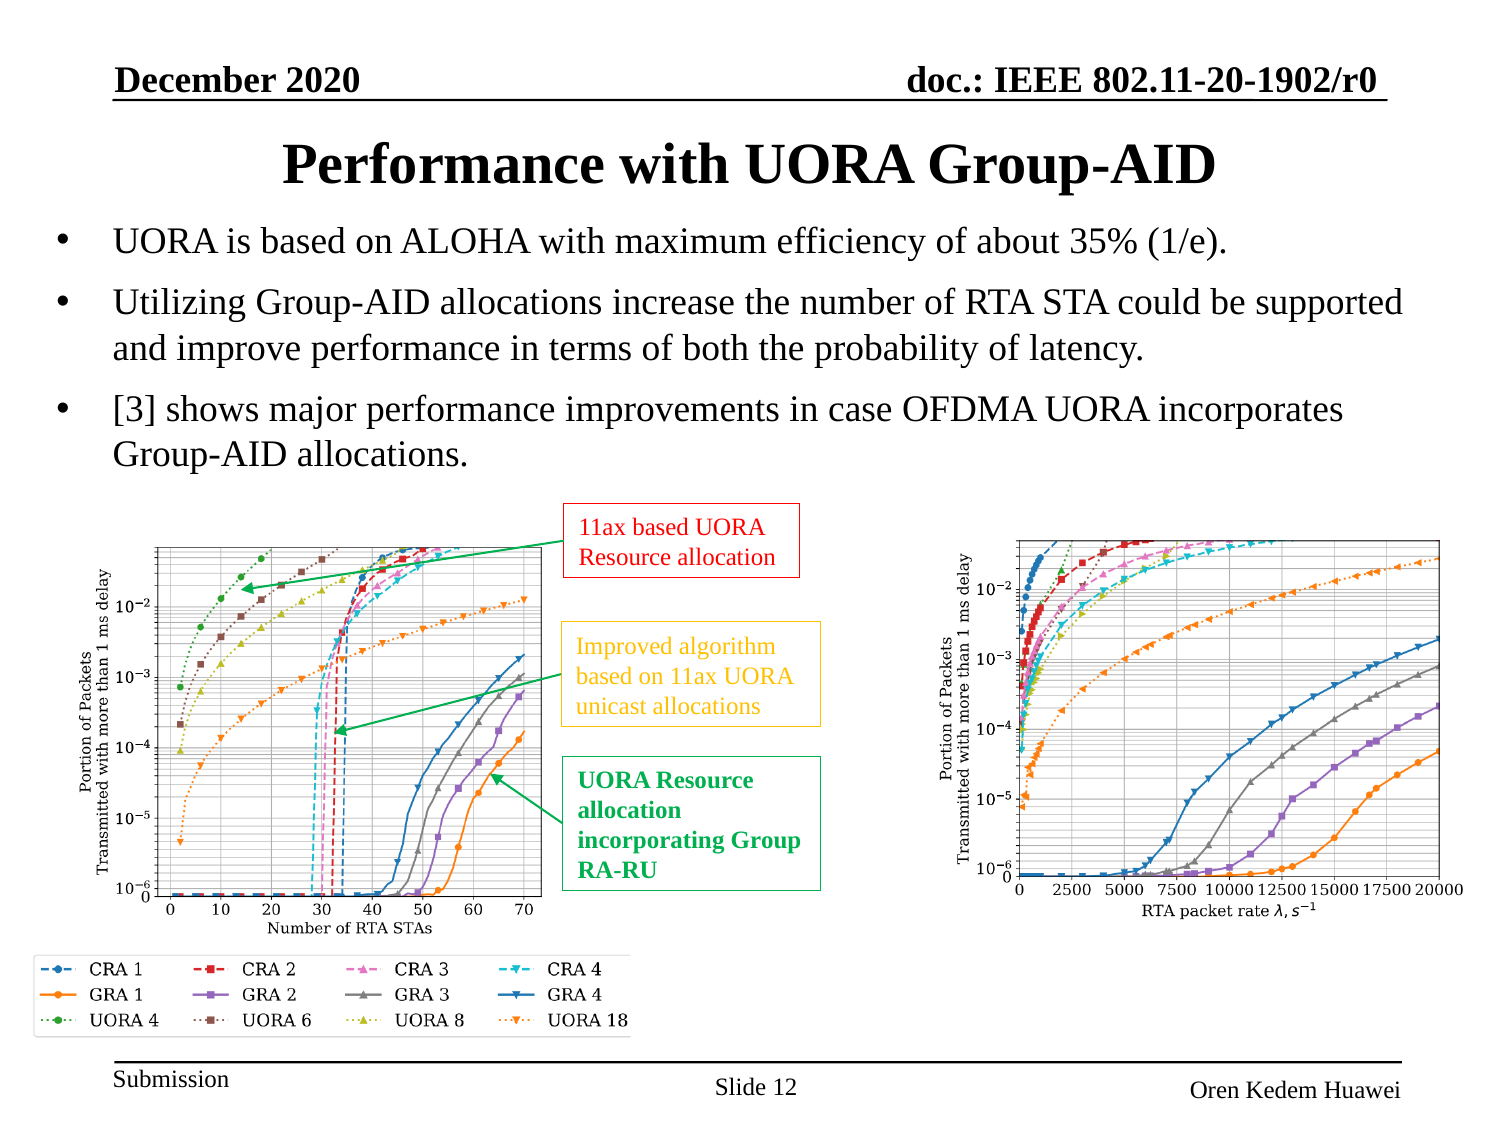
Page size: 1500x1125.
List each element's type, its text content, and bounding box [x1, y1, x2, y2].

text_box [489, 773, 564, 825]
picture [17, 504, 650, 1050]
footer Oren Kedem Huawei [1186, 1073, 1402, 1105]
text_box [240, 541, 565, 591]
title Performance with UORA Group-AID [112, 112, 1388, 208]
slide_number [114, 54, 368, 101]
slide_number Slide 12 [711, 1070, 801, 1101]
list UORA is based on ALOHA with maximum efficiency of about 35% (1/e). Utilizing Group-AID allocations increase the number of RTA STA could be supported and improve performance in terms of both the probability of latency. [3] shows major performance improvements in case OFDMA UORA incorporates Group-AID allocations. [41, 208, 1471, 1027]
picture [896, 514, 1483, 931]
text_box 11ax based UORA Resource allocation [582, 503, 800, 578]
text_box UORA Resource allocation incorporating Group RA-RU [588, 756, 821, 891]
text_box Improved algorithm based on 11ax UORA unicast allocations [588, 621, 821, 727]
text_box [333, 674, 562, 734]
